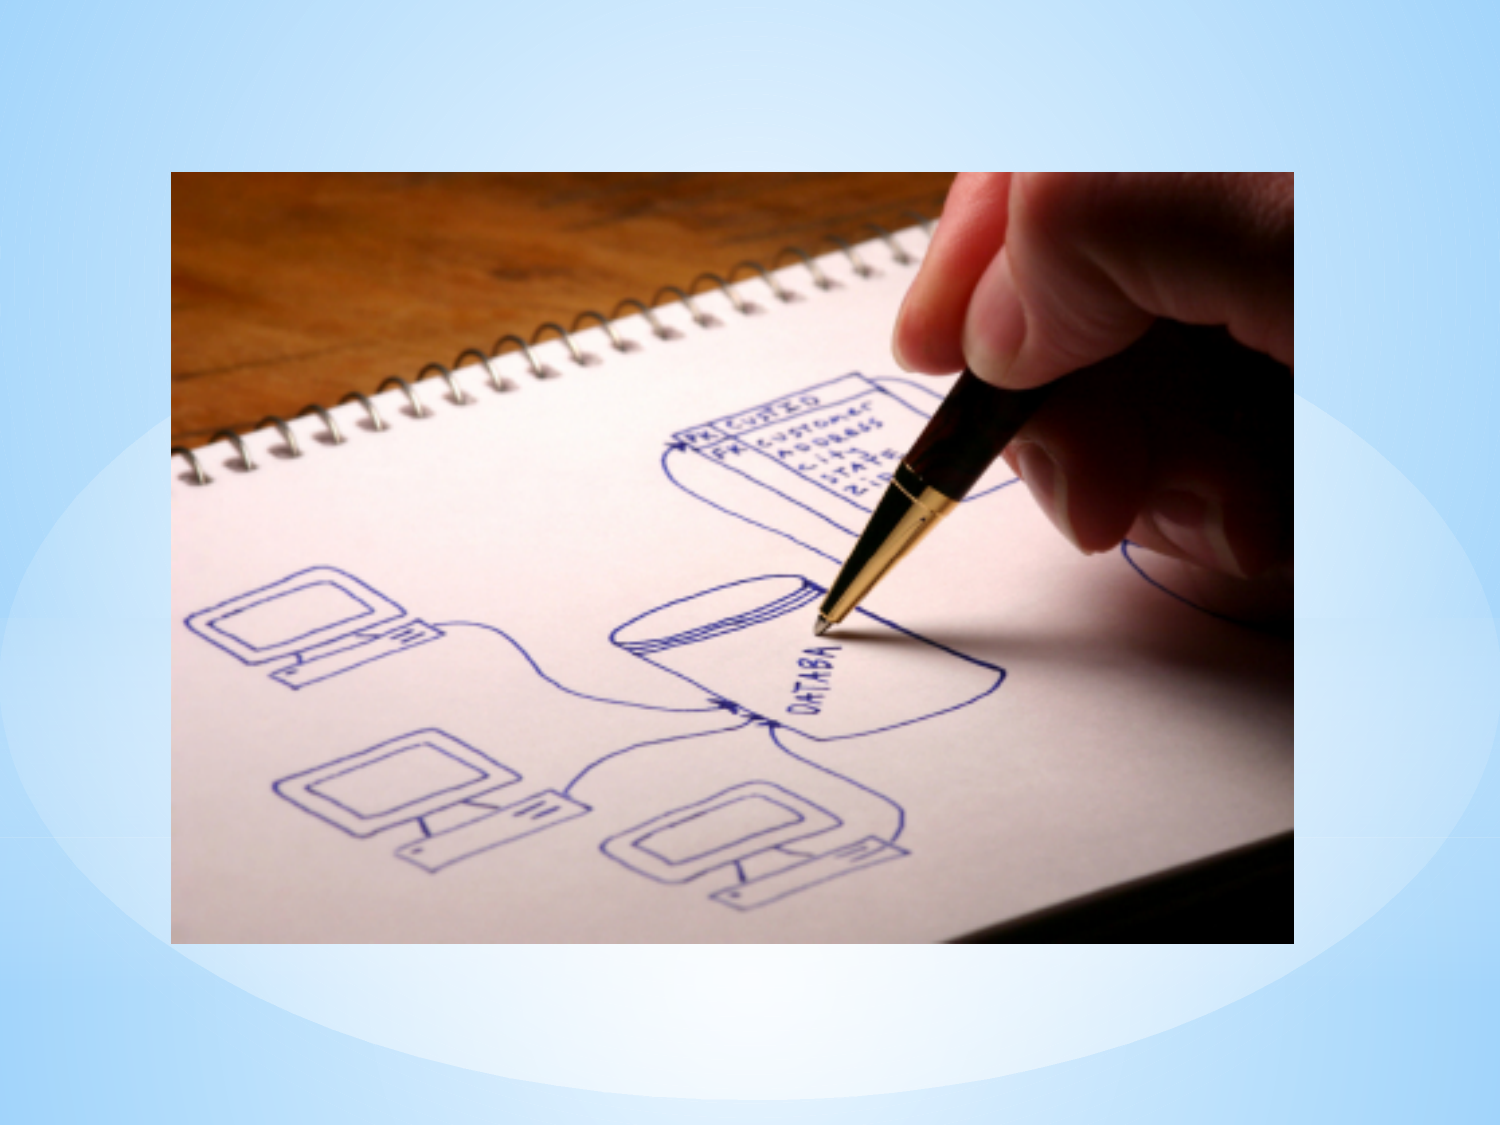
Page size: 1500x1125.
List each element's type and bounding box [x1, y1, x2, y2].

list [170, 172, 1295, 944]
